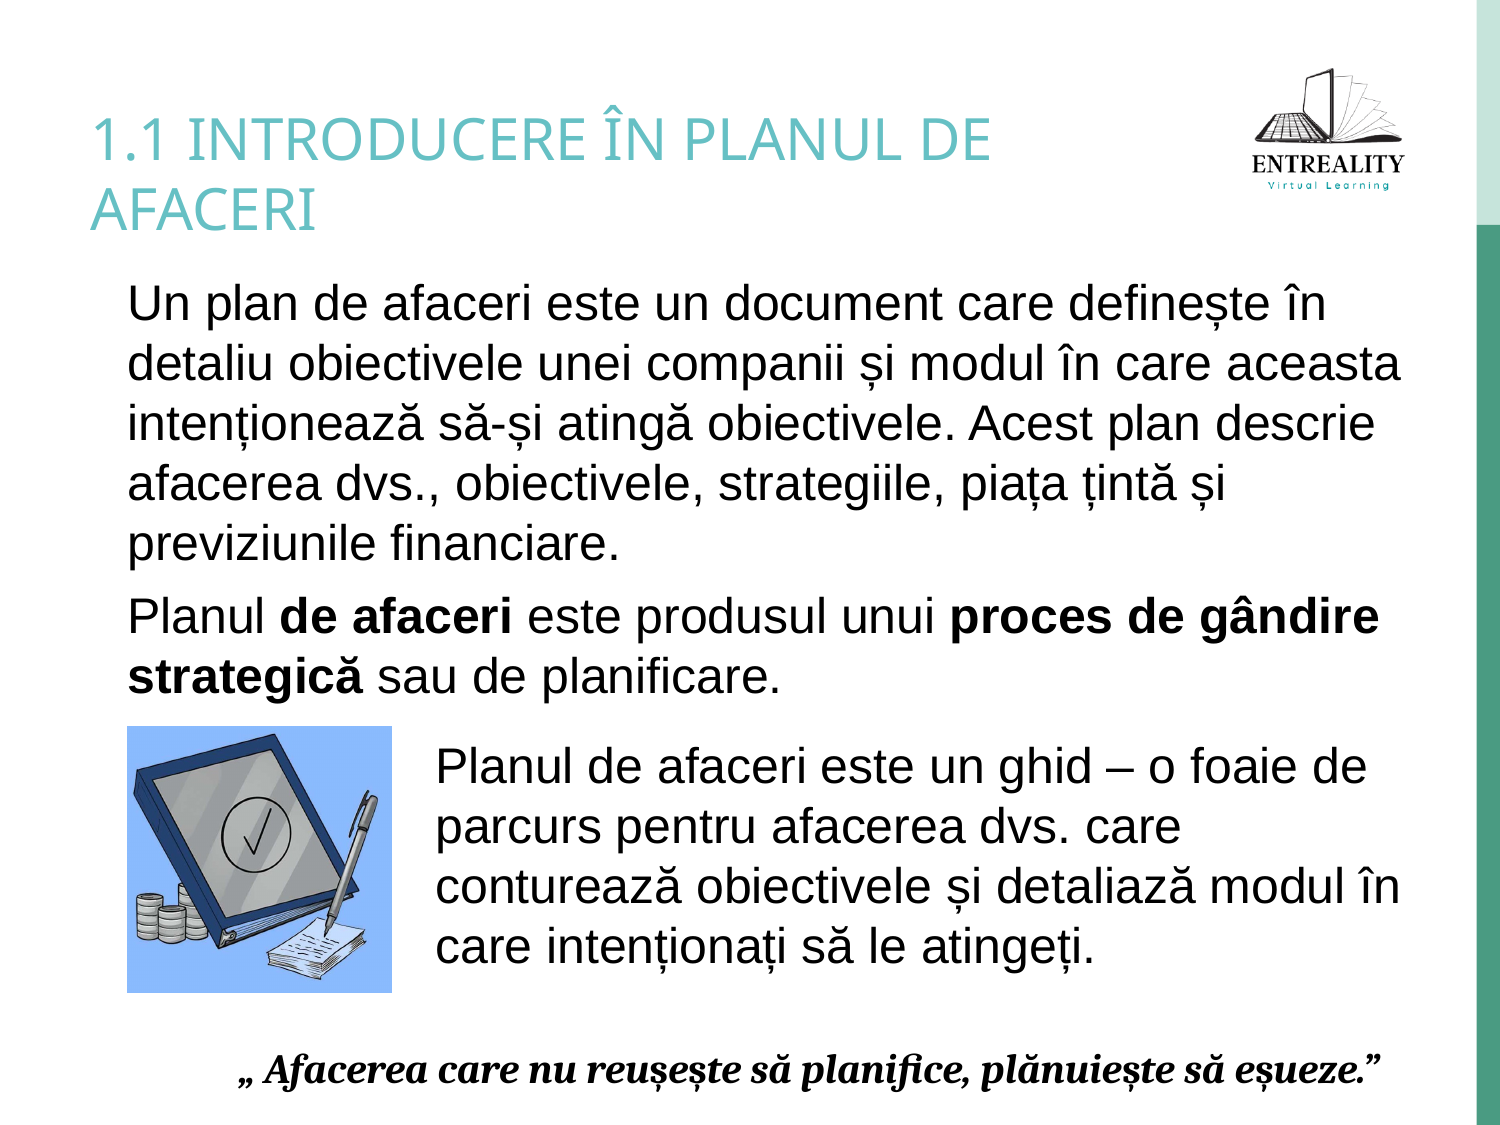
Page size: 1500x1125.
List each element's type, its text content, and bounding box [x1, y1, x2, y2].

picture [1198, 0, 1458, 259]
text_box Planul de afaceri este un ghid – o foaie de parcurs pentru afacerea dvs. care conturează obiectivele și detaliază modul în care intenționați să le atingeți. [420, 726, 1454, 982]
list Un plan de afaceri este un document care definește în detaliu obiectivele unei companii și modul în care aceasta intenționează să-și atingă obiectivele. Acest plan descrie afacerea dvs., obiectivele, strategiile, piața țintă și previziunile financiare. Planul de afaceri este produsul unui proces de gândire strategică sau de planificare. [75, 262, 1425, 727]
text_box „ Afacerea care nu reușește să planifice, plănuiește să eșueze.” [223, 1009, 1395, 1099]
picture [127, 726, 392, 993]
title 1.1 INTRODUCERE ÎN PLANUL DE AFACERI [75, 25, 1025, 250]
